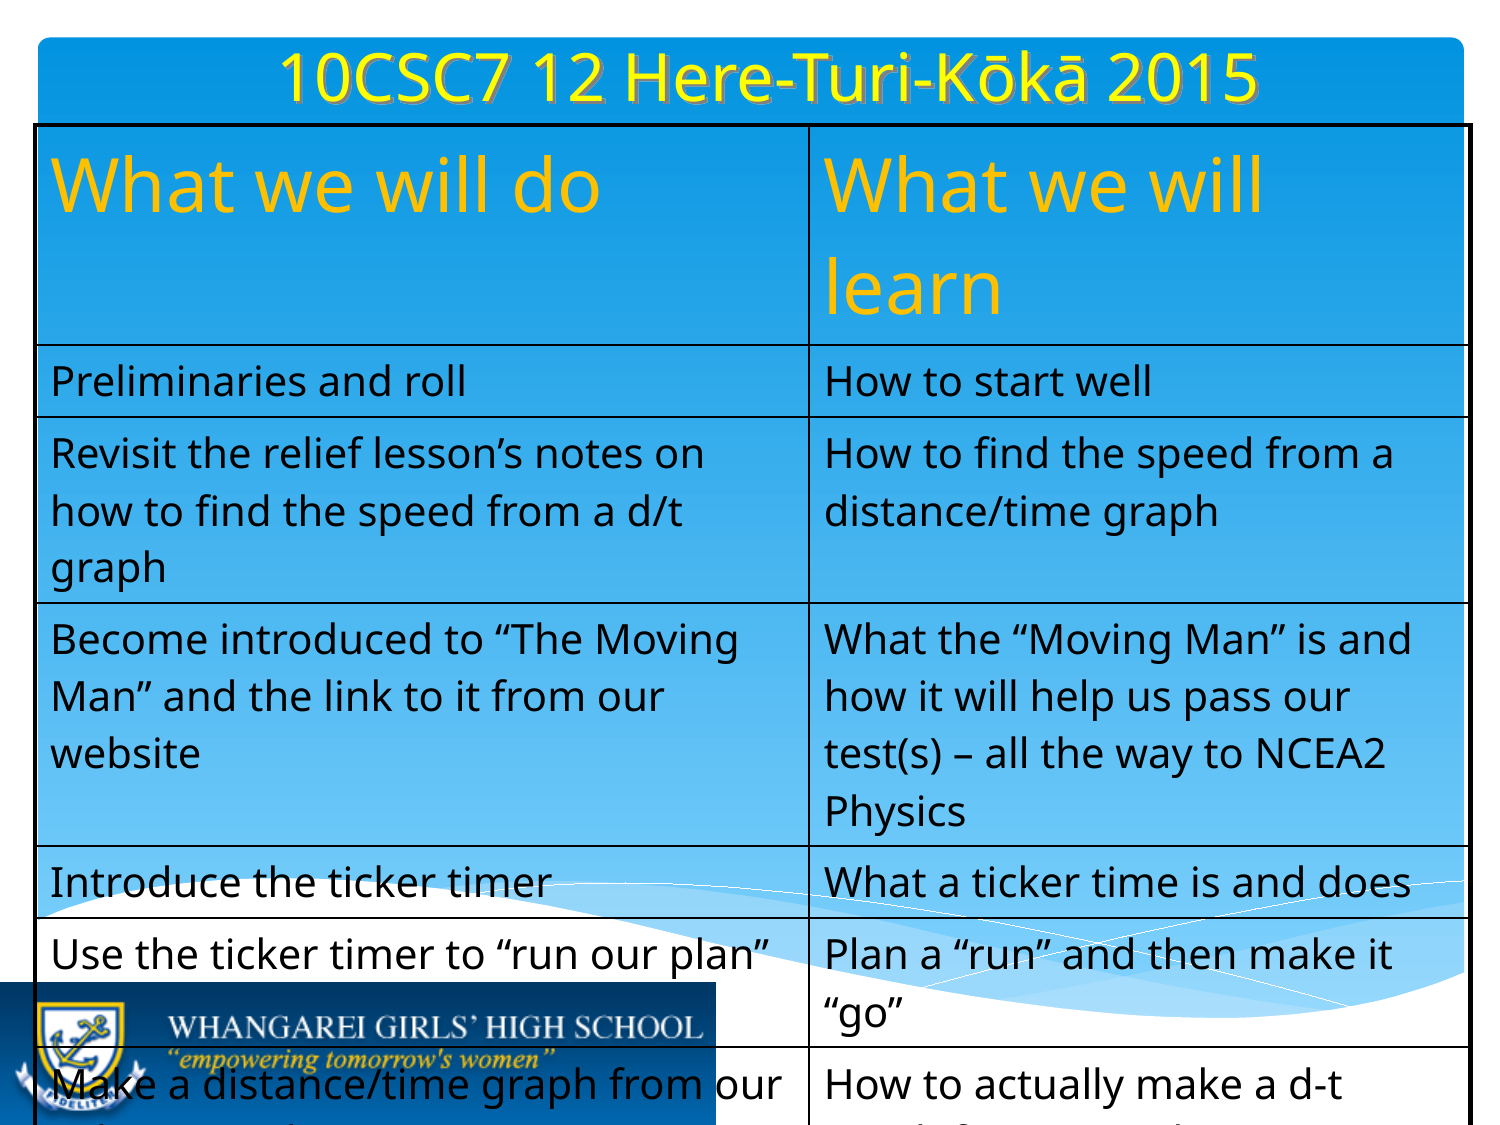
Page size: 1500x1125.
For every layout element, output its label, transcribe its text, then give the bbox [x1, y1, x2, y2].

picture [0, 982, 716, 1125]
table_cell What the “Moving Man” is and how it will help us pass our test(s) – all the way to NCEA2 Physics [810, 604, 1468, 845]
table_cell Make a distance/time graph from our ticker timer by using: A ruler A data table Some graph paper [721, 1048, 808, 1125]
table_header What we will do [37, 127, 808, 344]
table_cell How to actually make a d-t graph from scratch That our d/t graph will tell our story back to us [810, 1048, 1468, 1125]
table_cell How to start well [810, 346, 1468, 416]
table_cell Become introduced to “The Moving Man” and the link to it from our website [37, 604, 808, 845]
table_cell How to find the speed from a distance/time graph [810, 418, 1468, 602]
table_cell Revisit the relief lesson’s notes on how to find the speed from a d/t graph [37, 418, 808, 602]
table_cell Plan a “run” and then make it “go” [810, 919, 1468, 1046]
table_cell Introduce the ticker timer [37, 847, 808, 917]
table_header What we will learn [810, 127, 1468, 344]
text_box 10CSC7 12 Here-Turi-Kōkā 2015 [162, 24, 1375, 123]
table_cell Use the ticker timer to “run our plan” [37, 919, 808, 1046]
table_cell Preliminaries and roll [37, 346, 808, 416]
table_cell What a ticker time is and does [810, 847, 1468, 917]
